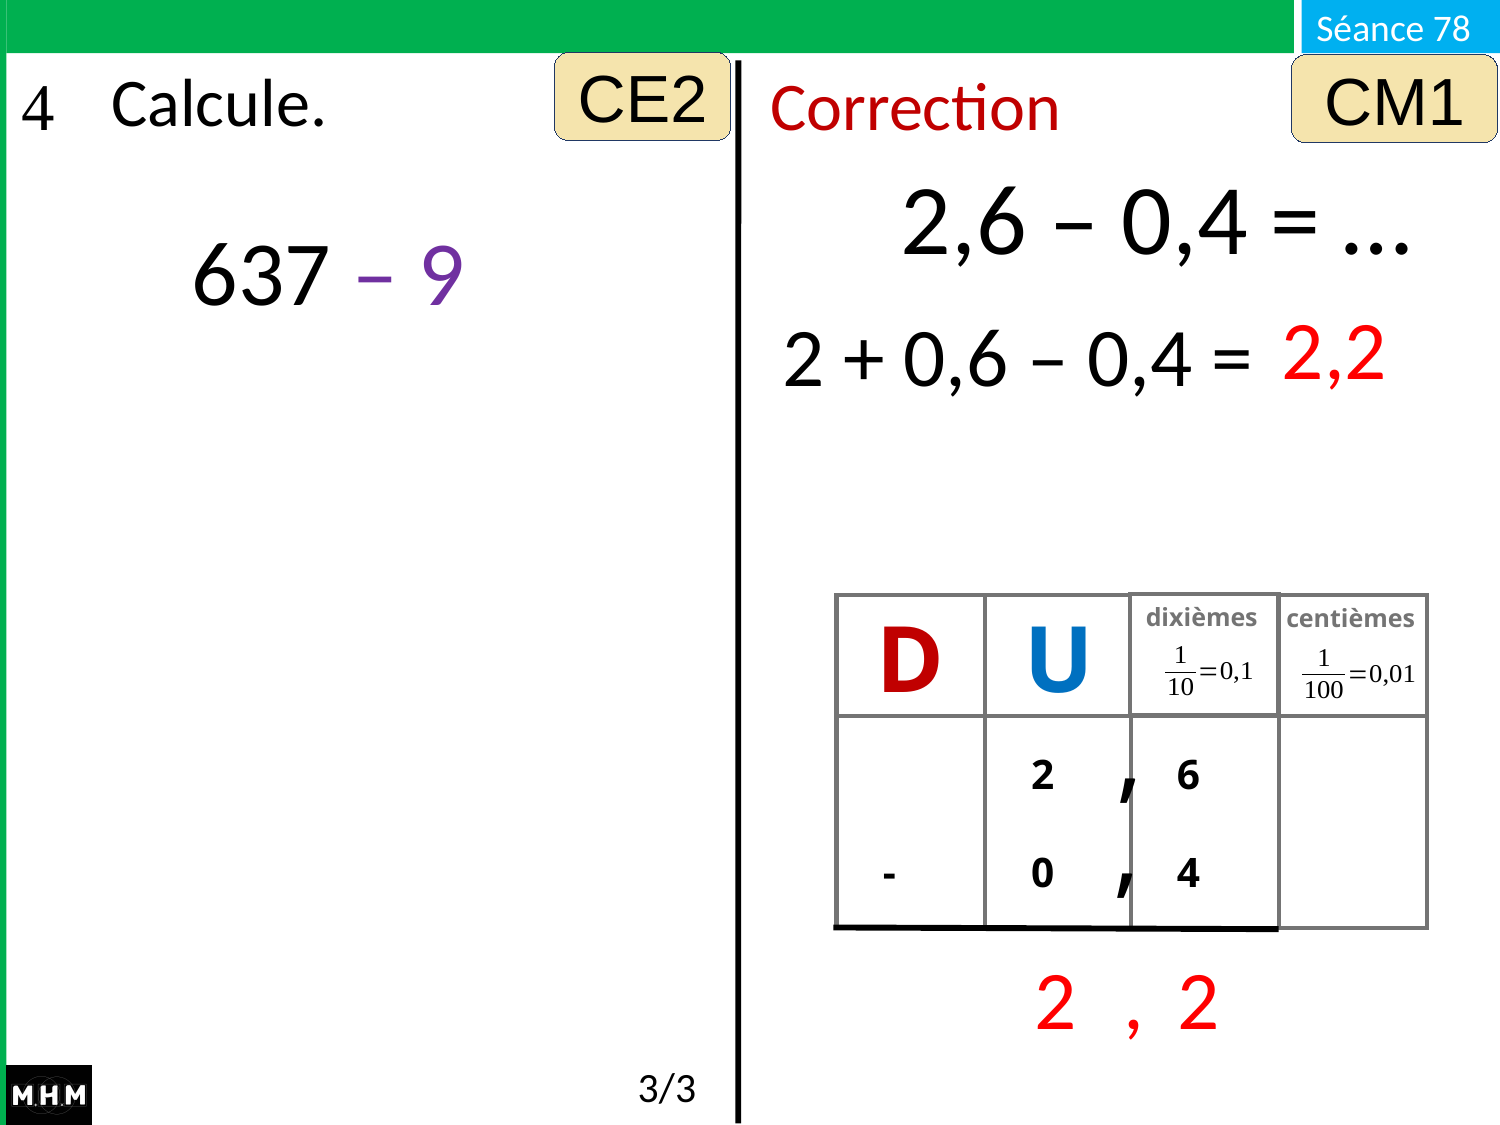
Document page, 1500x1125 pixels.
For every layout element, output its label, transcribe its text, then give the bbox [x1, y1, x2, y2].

text_box CE2 [554, 52, 731, 141]
text_box , [1091, 938, 1161, 1054]
text_box 2,6 – 0,4 = … [885, 147, 1500, 283]
text_box 2 + 0,6 – 0,4 = … [767, 295, 1500, 411]
text_box Correction [755, 63, 1108, 153]
text_box CM1 [1291, 54, 1498, 143]
list 3/3 [603, 1059, 731, 1120]
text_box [836, 593, 1428, 928]
text_box 637 – 9 [177, 206, 649, 442]
title Calcule. [739, 60, 1391, 150]
text_box 2 [1019, 938, 1091, 1054]
text_box 2,2 [1267, 288, 1440, 404]
text_box 2 [1162, 938, 1234, 1054]
title Calcule. [96, 60, 738, 150]
picture [6, 1065, 92, 1125]
